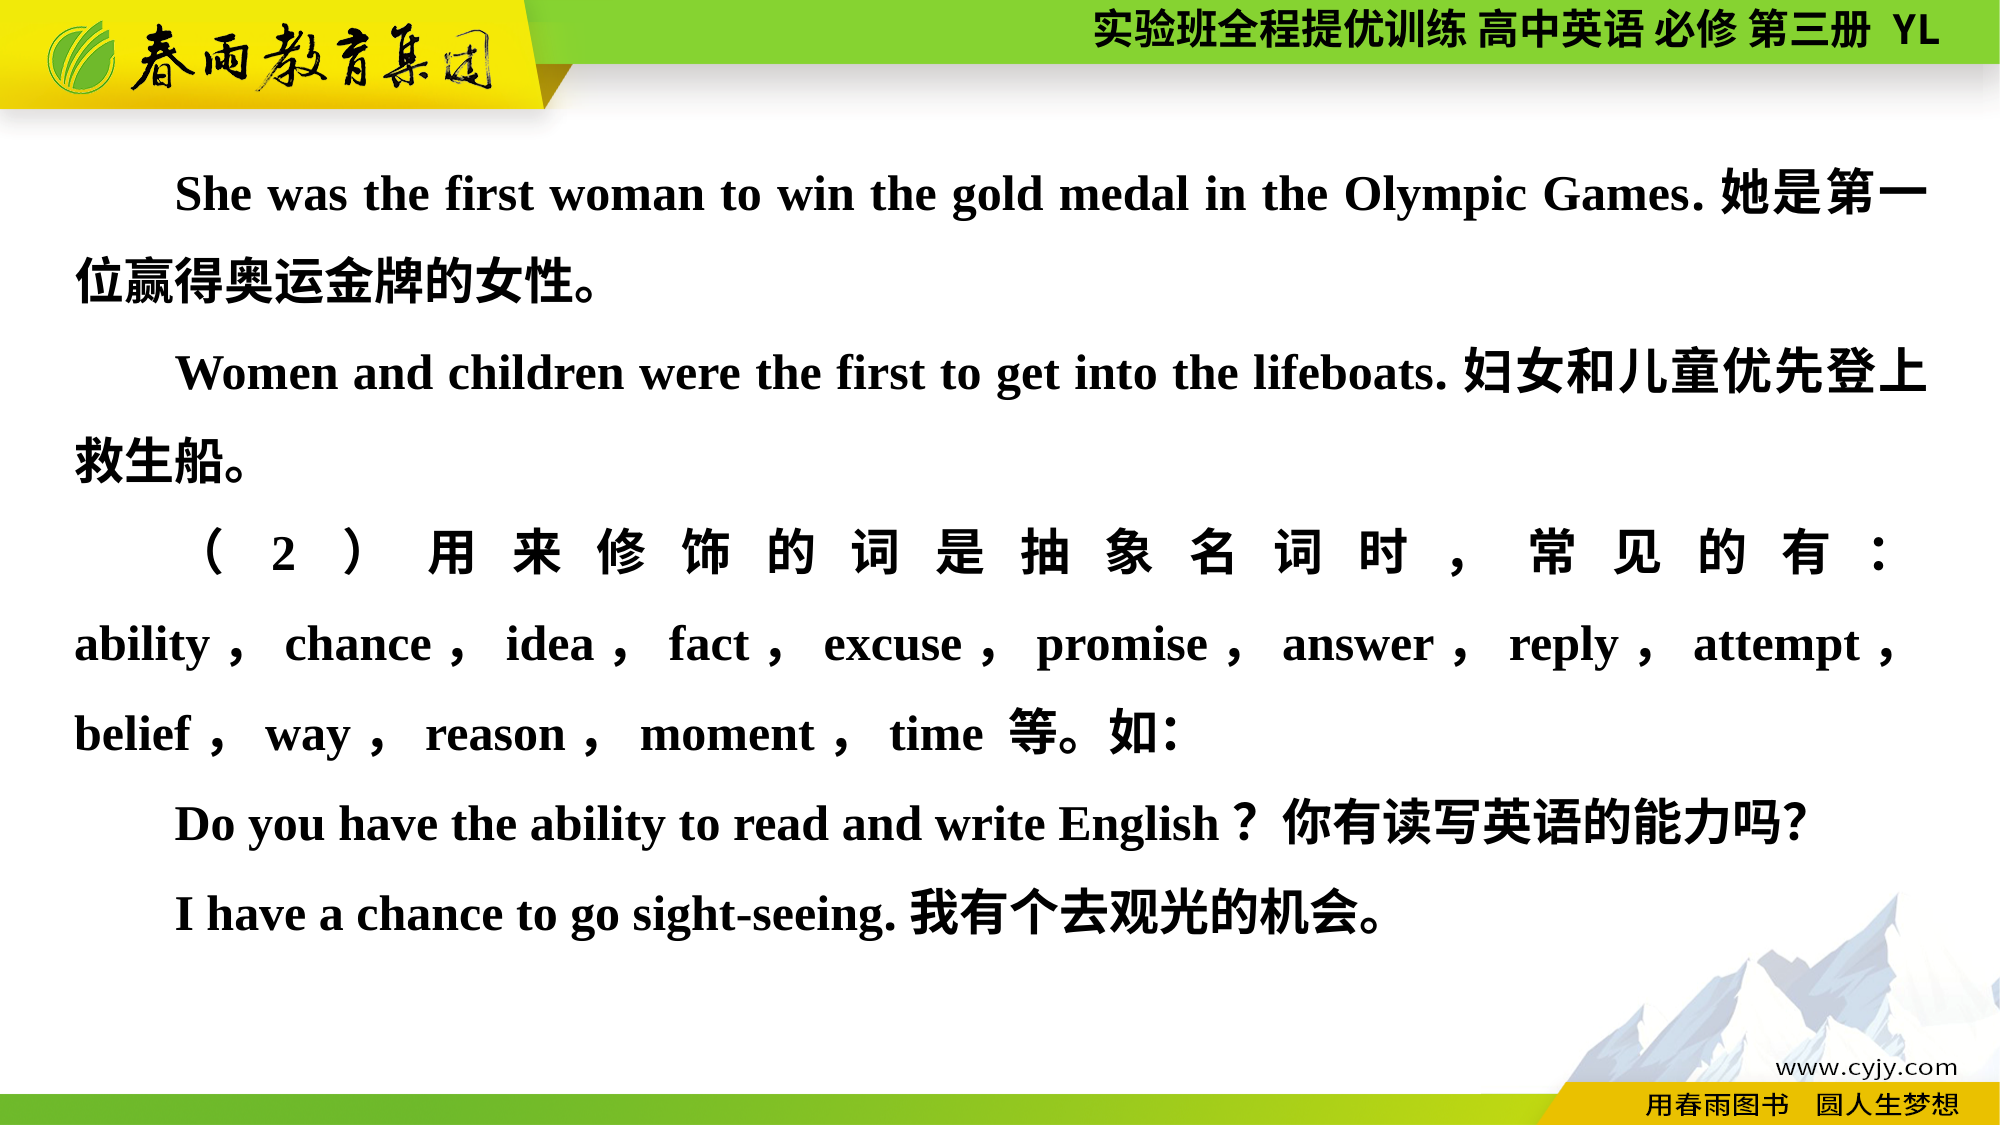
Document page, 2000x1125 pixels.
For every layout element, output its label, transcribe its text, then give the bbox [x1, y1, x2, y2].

list She was the first woman to win the gold medal in the Olympic Games.她是第一位赢得奥运金牌的女性。 Women and children were the first to get into the lifeboats.妇女和儿童优先登上救生船。 （2）用来修饰的词是抽象名词时，常见的有：ability，chance，idea，fact，excuse，promise，answer，reply，attempt，belief，way，reason，moment，time 等。如： Do you have the ability to read and write English？你有读写英语的能力吗？ I have a chance to go sight-seeing.我有个去观光的机会。 [59, 122, 1944, 956]
picture [0, 0, 2000, 1125]
